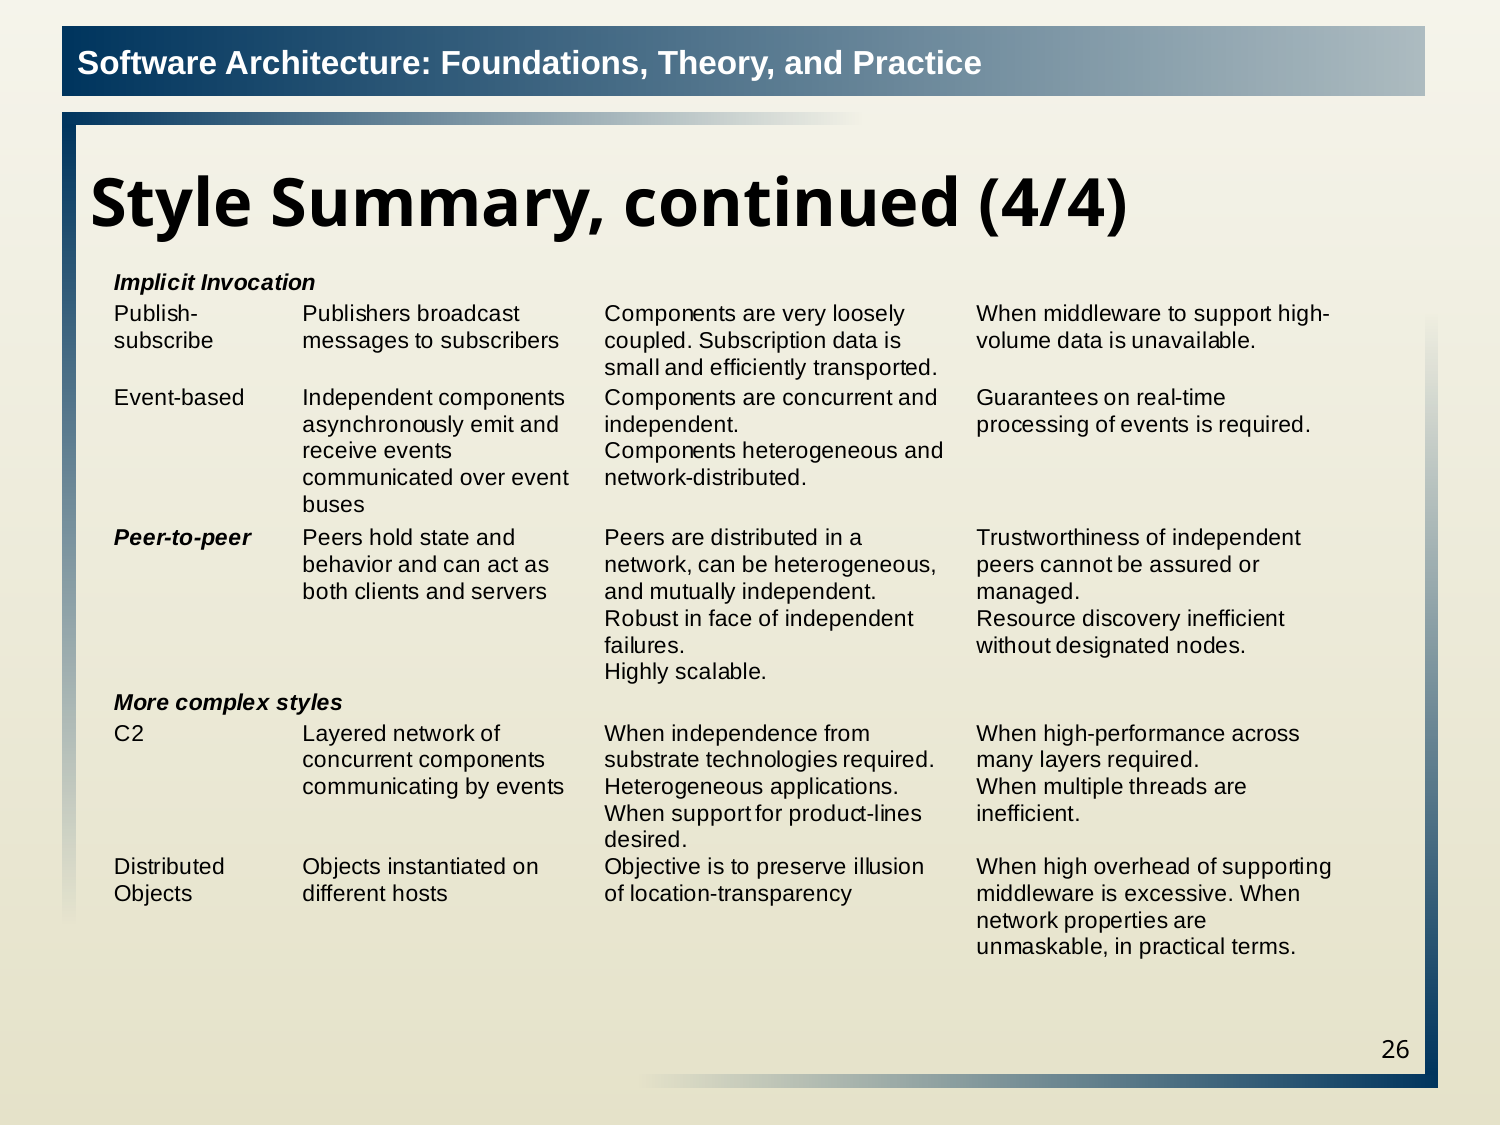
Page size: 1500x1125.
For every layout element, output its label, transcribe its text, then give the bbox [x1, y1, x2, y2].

title Style Summary, continued (4/4) [75, 125, 1425, 275]
slide_number 26 [1074, 999, 1426, 1076]
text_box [74, 187, 1374, 961]
